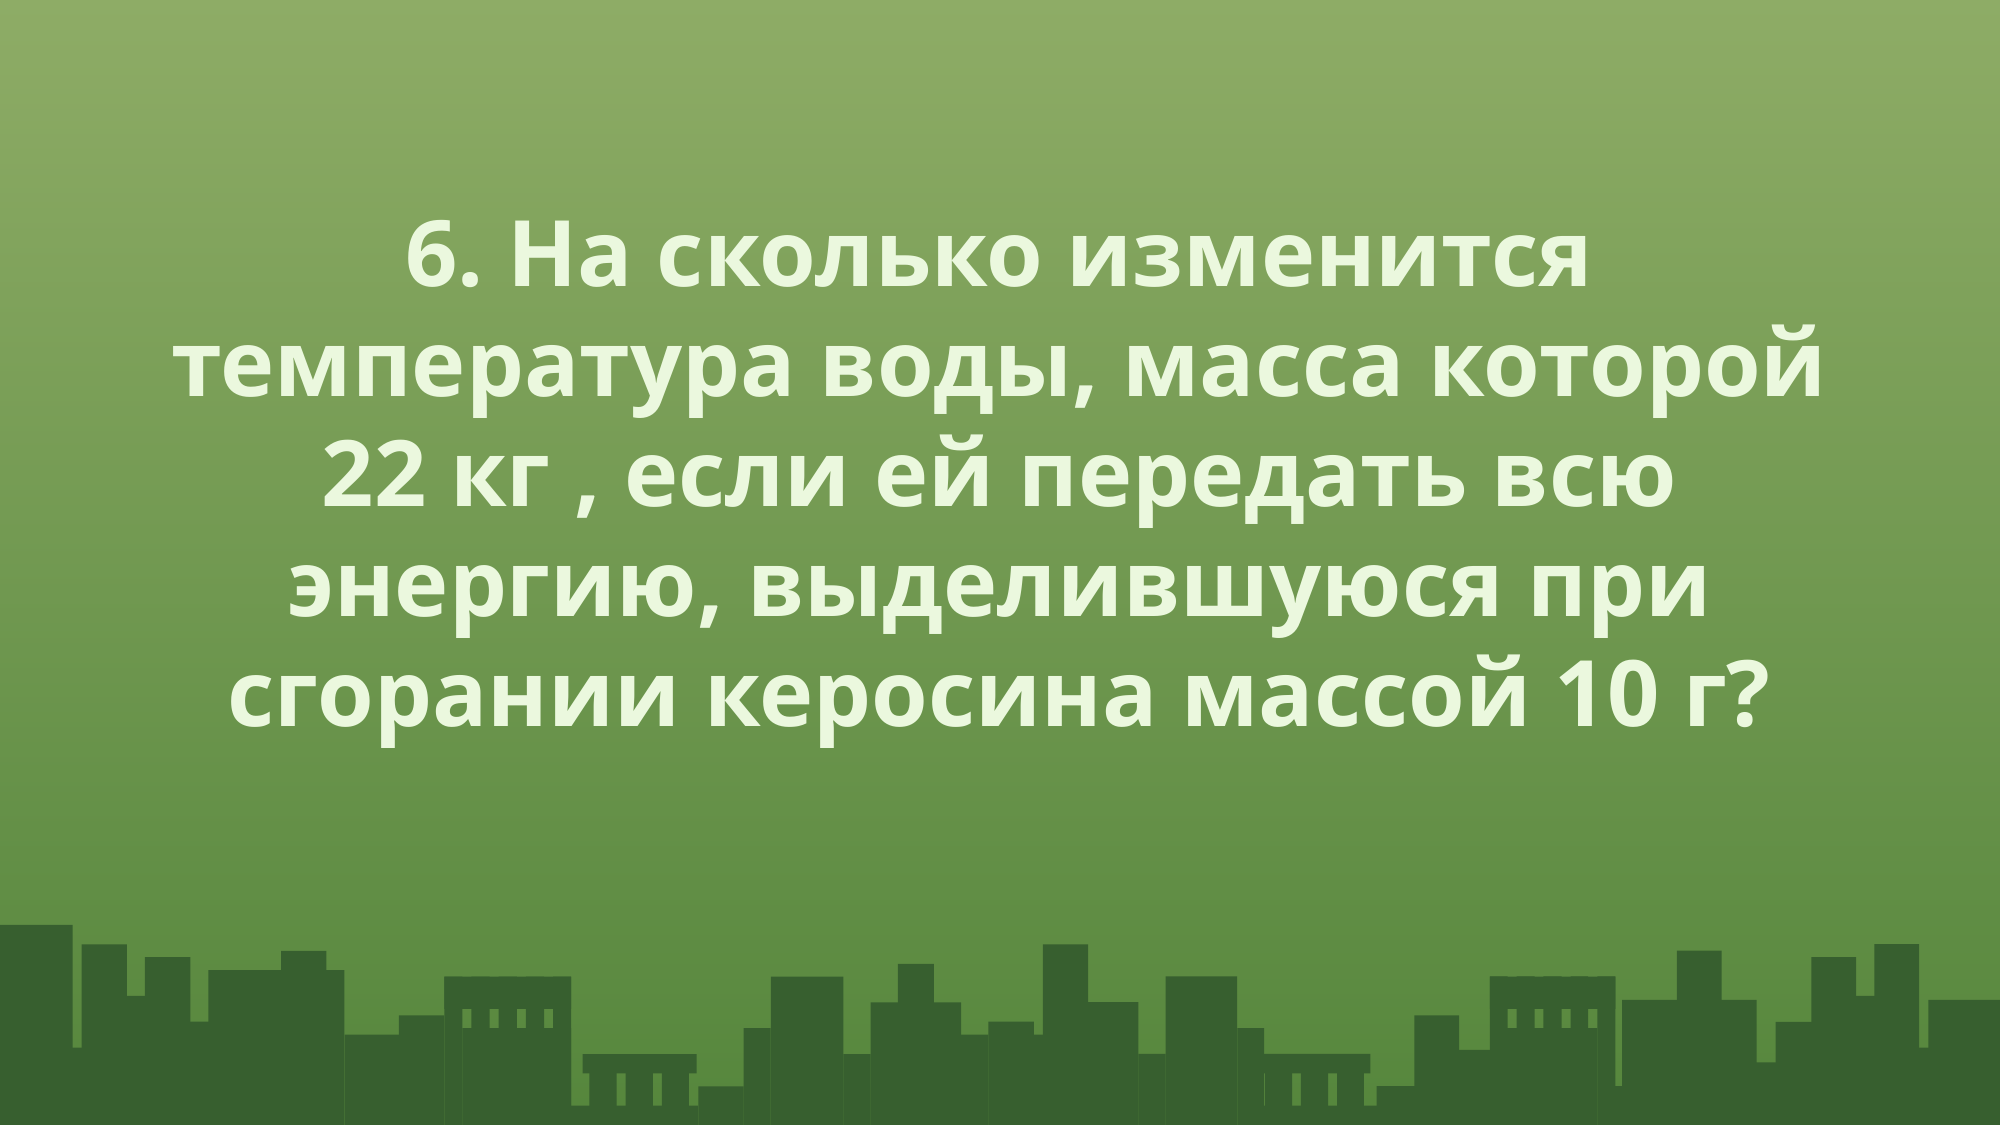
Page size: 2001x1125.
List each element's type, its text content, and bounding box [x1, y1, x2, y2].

title 6. На сколько изменится температура воды, масса которой 22 кг , если ей передать всю энергию, выделившуюся при сгорании керосина массой 10 г? [150, 349, 1850, 591]
